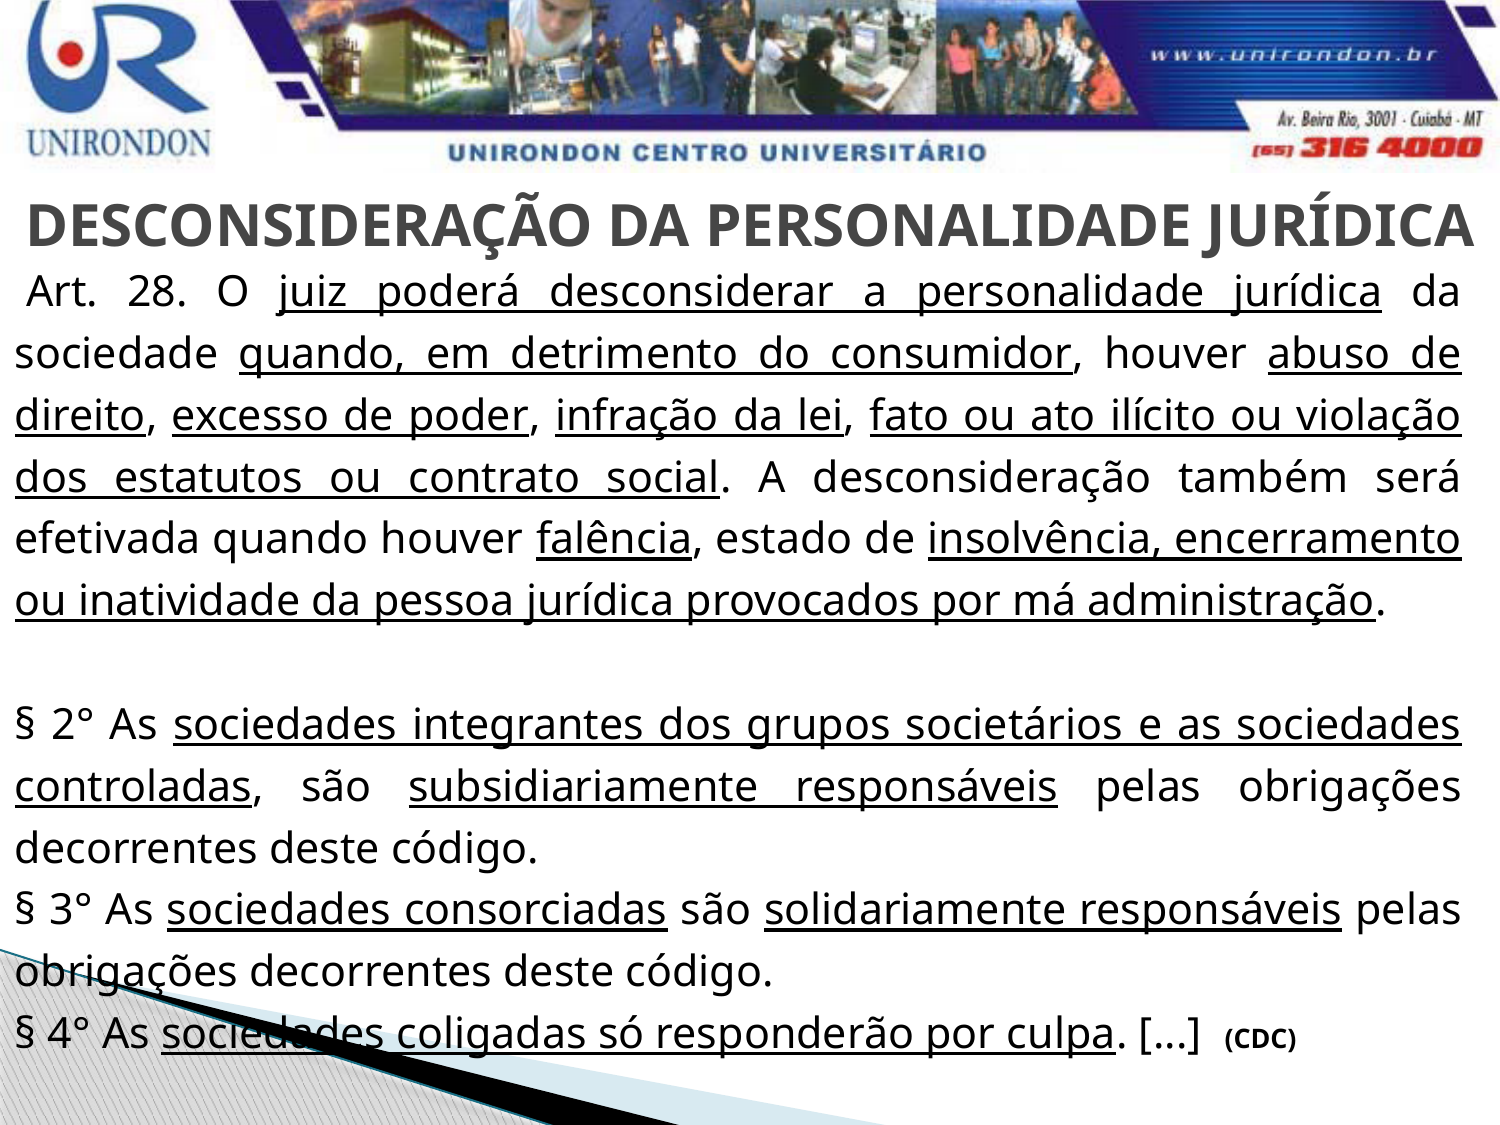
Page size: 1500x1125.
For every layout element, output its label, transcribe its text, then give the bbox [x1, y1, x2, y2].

title DESCONSIDERAÇÃO DA PERSONALIDADE JURÍDICA [0, 183, 1500, 270]
list Art. 28. O juiz poderá desconsiderar a personalidade jurídica da sociedade quando, em detrimento do consumidor, houver abuso de direito, excesso de poder, infração da lei, fato ou ato ilícito ou violação dos estatutos ou contrato social. A desconsideração também será efetivada quando houver falência, estado de insolvência, encerramento ou inatividade da pessoa jurídica provocados por má administração. § 2° As sociedades integrantes dos grupos societários e as sociedades controladas, são subsidiariamente responsáveis pelas obrigações decorrentes deste código. § 3° As sociedades consorciadas são solidariamente responsáveis pelas obrigações decorrentes deste código. § 4° As sociedades coligadas só responderão por culpa. [...] (CDC) [0, 246, 1477, 1079]
picture [0, 0, 1500, 174]
